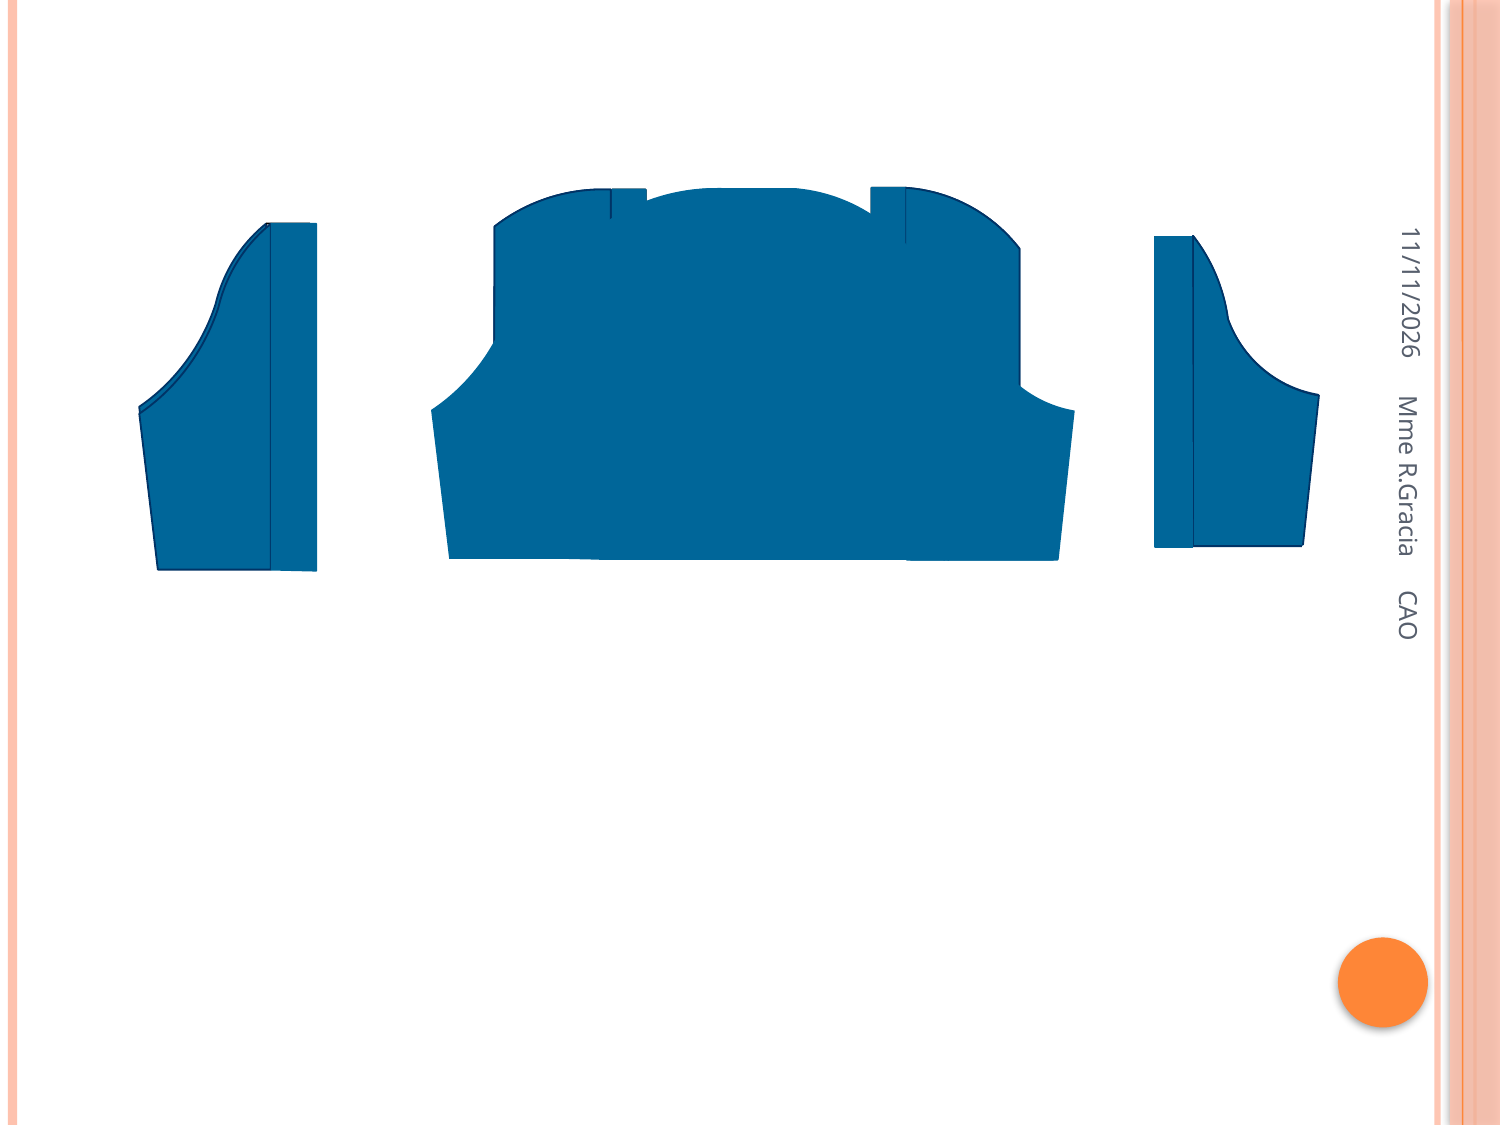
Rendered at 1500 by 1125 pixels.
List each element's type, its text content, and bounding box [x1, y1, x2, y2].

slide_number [1378, 43, 1442, 374]
footer Mme R.Gracia CAO [1379, 380, 1440, 906]
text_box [430, 183, 1076, 563]
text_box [135, 219, 321, 575]
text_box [1151, 231, 1324, 552]
